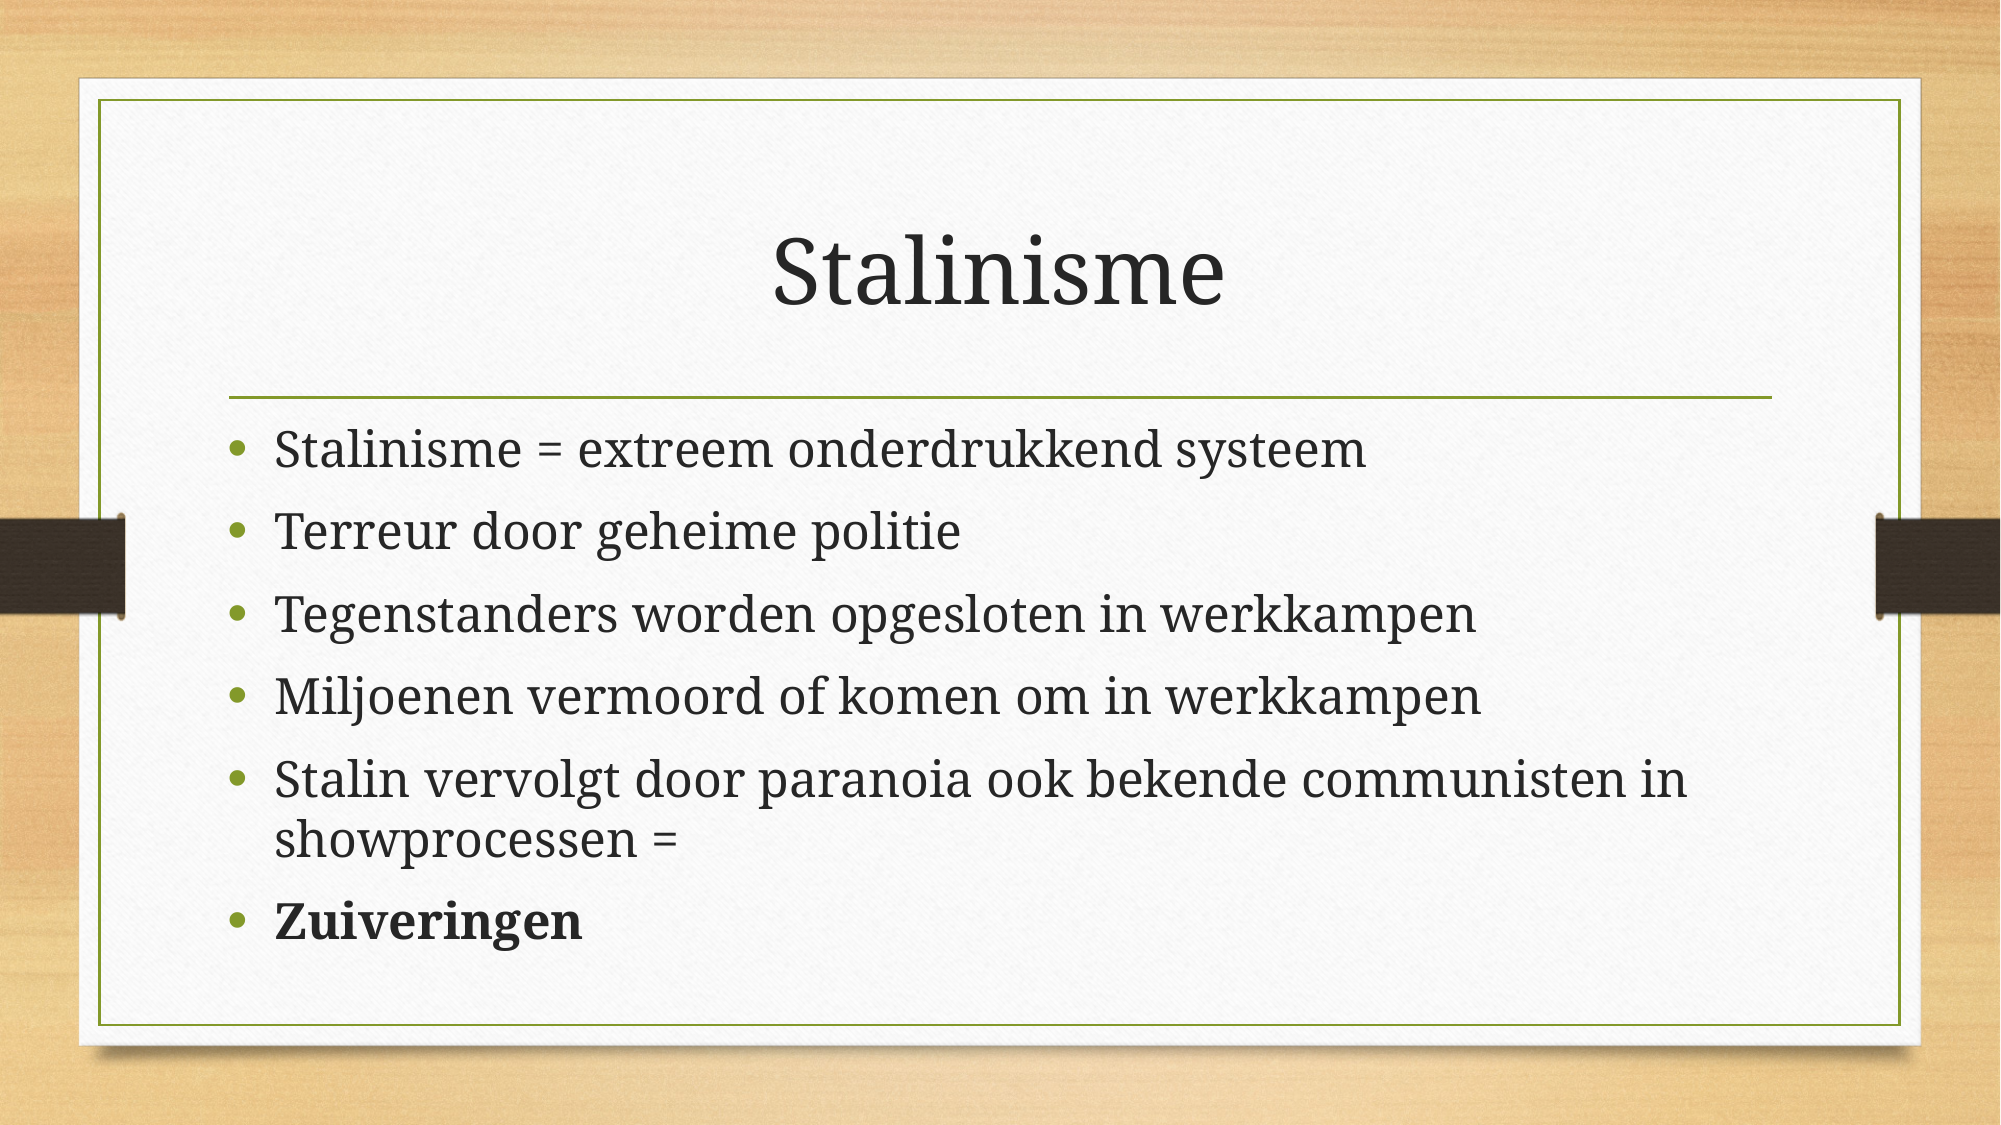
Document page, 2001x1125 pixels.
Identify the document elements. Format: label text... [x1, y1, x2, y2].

list Stalinisme = extreem onderdrukkend systeem Terreur door geheime politie Tegenstanders worden opgesloten in werkkampen Miljoenen vermoord of komen om in werkkampen Stalin vervolgt door paranoia ook bekende communisten in showprocessen = Zuiveringen [212, 409, 1893, 964]
title Stalinisme [212, 161, 1788, 375]
picture [0, 0, 2001, 1125]
